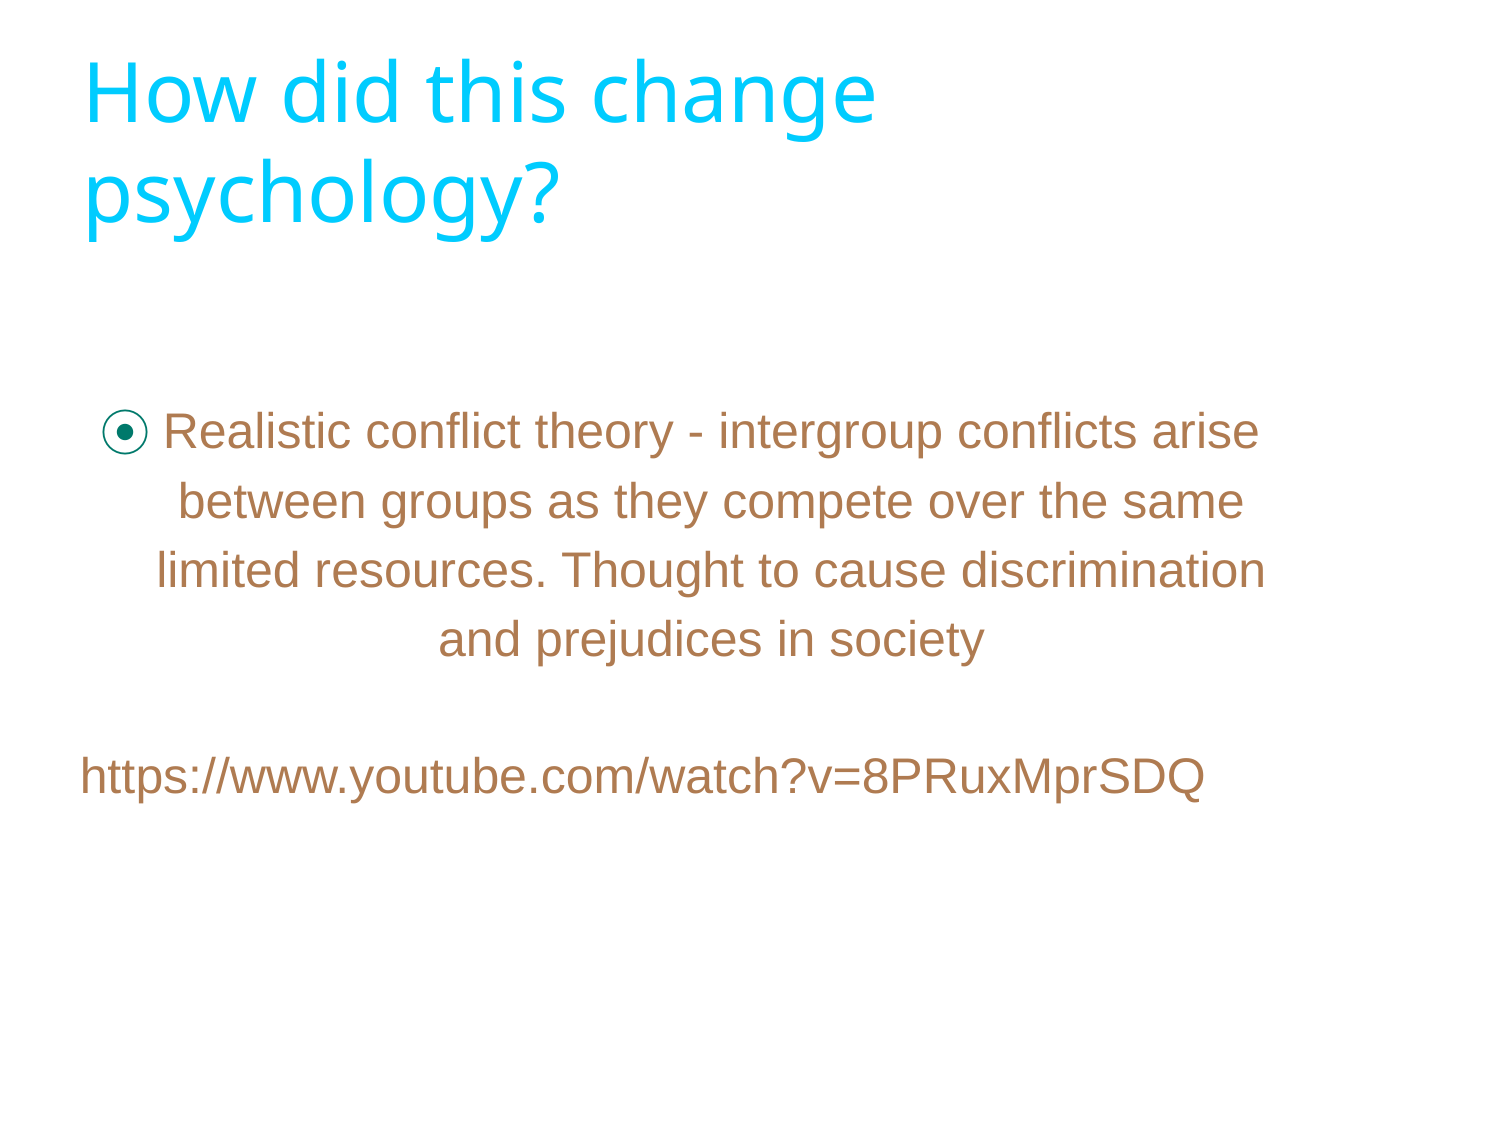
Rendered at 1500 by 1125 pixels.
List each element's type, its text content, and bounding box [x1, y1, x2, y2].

list Realistic conflict theory - intergroup conflicts arise between groups as they compete over the same limited resources. Thought to cause discrimination and prejudices in society https://www.youtube.com/watch?v=8PRuxMprSDQ [64, 382, 1290, 1125]
title How did this change psychology? [75, 45, 1300, 233]
